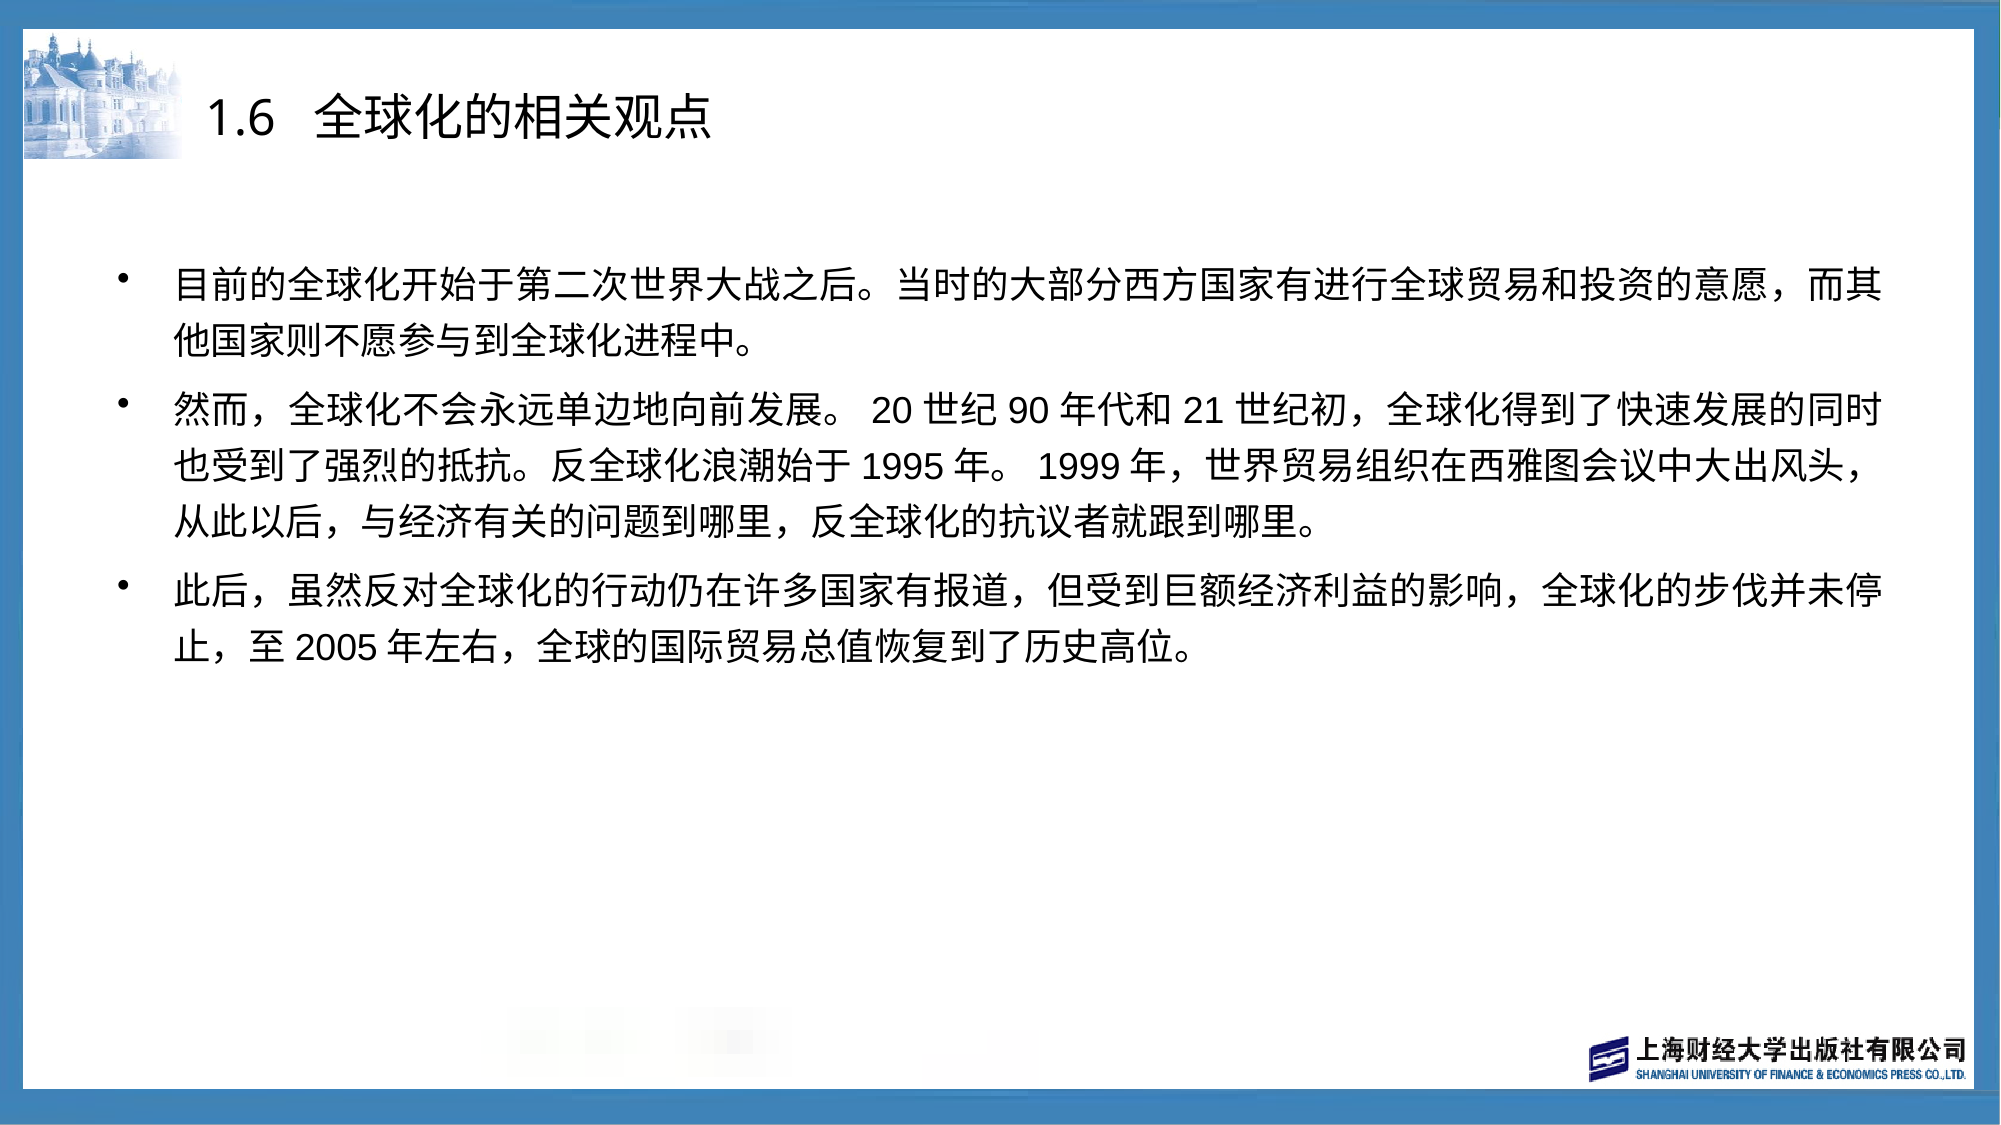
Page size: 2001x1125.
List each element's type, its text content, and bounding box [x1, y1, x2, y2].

title 1.6 全球化的相关观点 [190, 64, 1547, 168]
picture [0, 0, 2001, 1125]
list 目前的全球化开始于第二次世界大战之后。当时的大部分西方国家有进行全球贸易和投资的意愿，而其他国家则不愿参与到全球化进程中。 然而，全球化不会永远单边地向前发展。20世纪90年代和21世纪初，全球化得到了快速发展的同时也受到了强烈的抵抗。反全球化浪潮始于1995年。1999年，世界贸易组织在西雅图会议中大出风头，从此以后，与经济有关的问题到哪里，反全球化的抗议者就跟到哪里。 此后，虽然反对全球化的行动仍在许多国家有报道，但受到巨额经济利益的影响，全球化的步伐并未停止，至2005年左右，全球的国际贸易总值恢复到了历史高位。 [102, 241, 1898, 1065]
